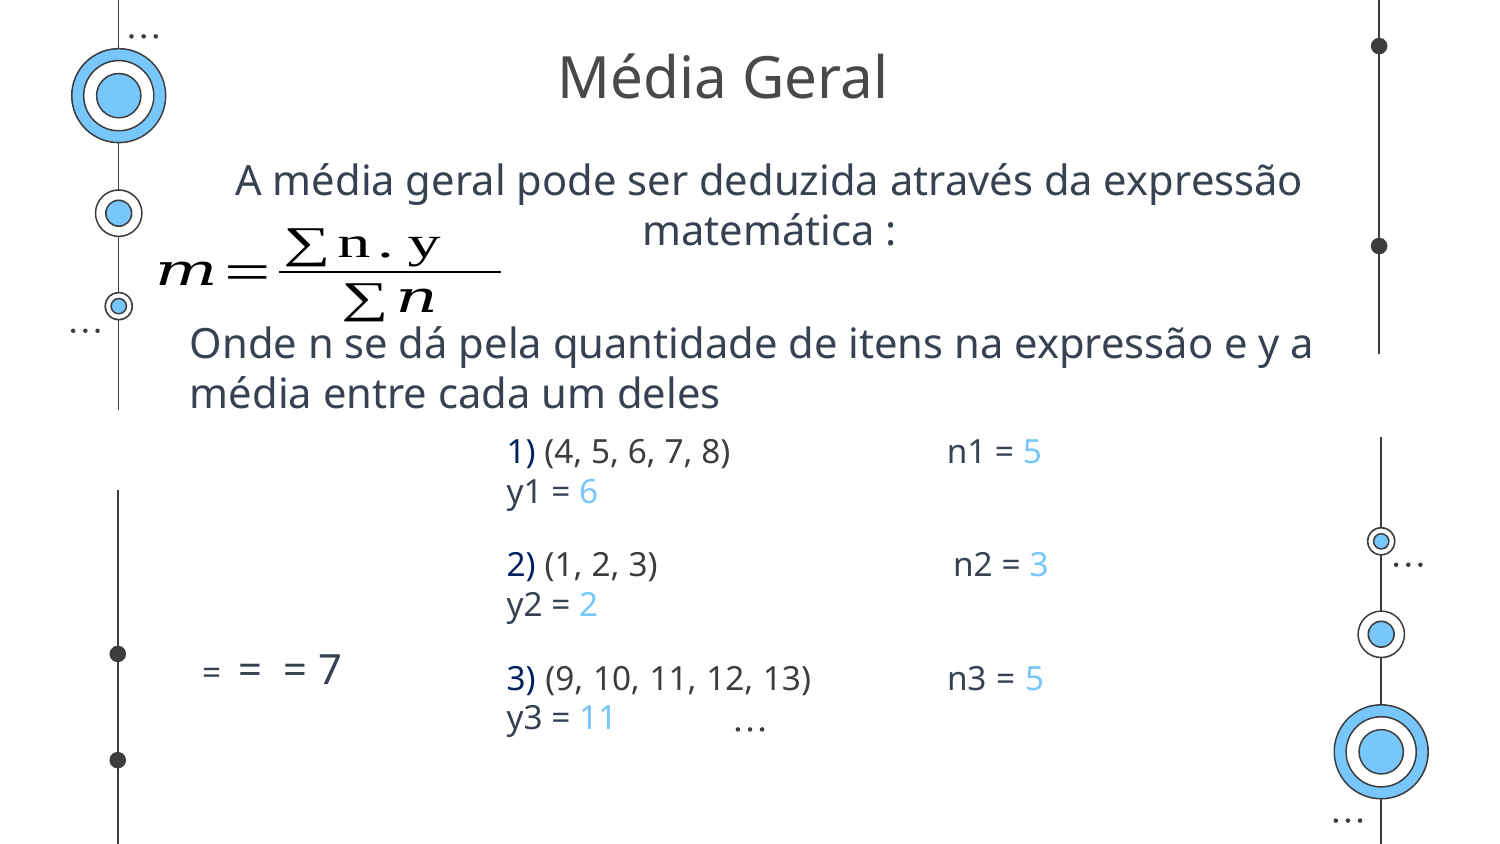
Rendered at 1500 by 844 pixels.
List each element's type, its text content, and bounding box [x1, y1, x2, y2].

text_box 1) (4, 5, 6, 7, 8) n1 = 5 y1 = 6 2) (1, 2, 3) n2 = 3 y2 = 2 3) (9, 10, 11, 12, 13) n3 = 5 y3 = 11 [486, 420, 1132, 643]
text_box Onde n se dá pela quantidade de itens na expressão e y a média entre cada um deles [175, 309, 1346, 424]
subtitle A média geral pode ser deduzida através da expressão matemática : [176, 138, 1363, 463]
title Média Geral [328, 25, 1118, 120]
